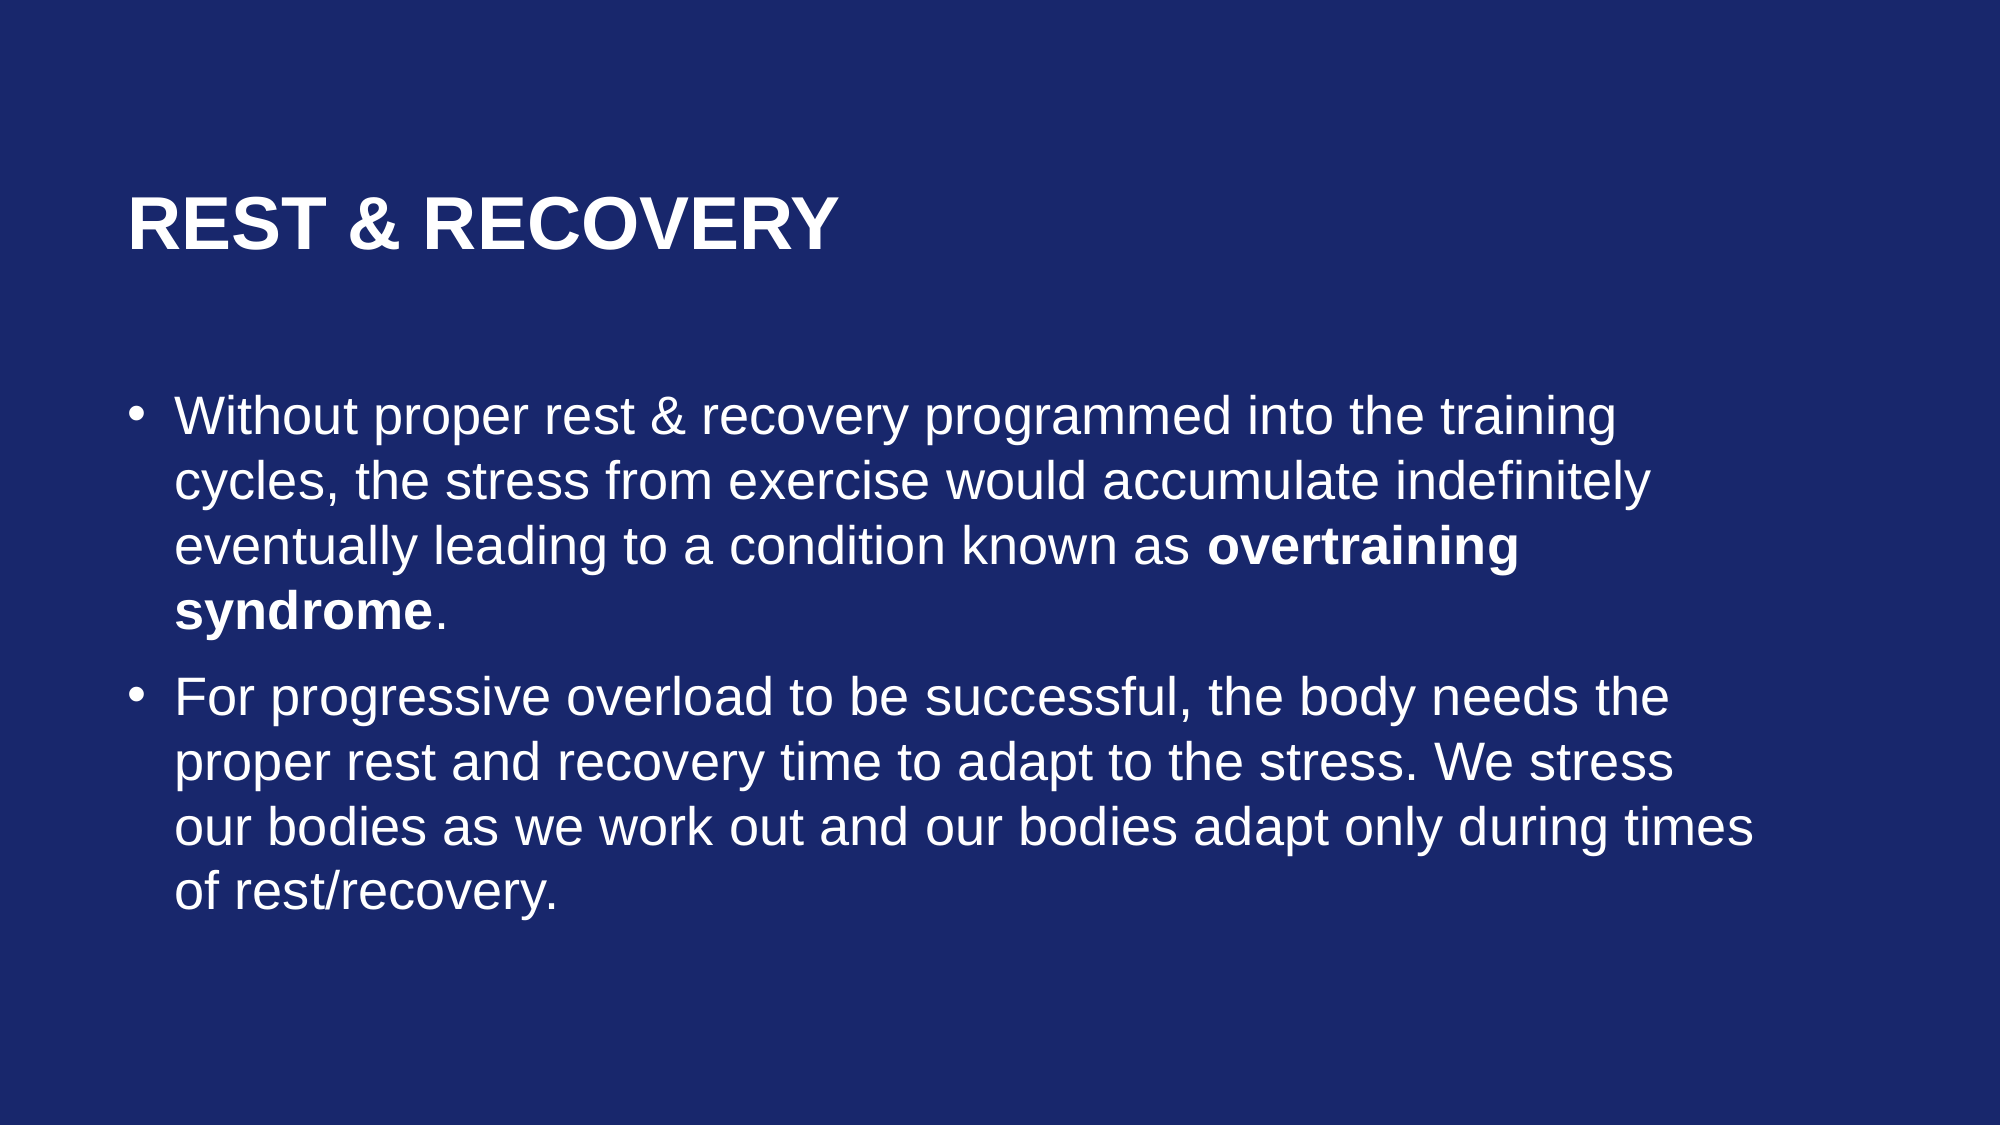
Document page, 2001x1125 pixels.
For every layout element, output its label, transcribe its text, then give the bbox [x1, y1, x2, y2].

title Rest & Recovery [112, 99, 1775, 339]
list Without proper rest & recovery programmed into the training cycles, the stress from exercise would accumulate indefinitely eventually leading to a condition known as overtraining syndrome. For progressive overload to be successful, the body needs the proper rest and recovery time to adapt to the stress. We stress our bodies as we work out and our bodies adapt only during times of rest/recovery. [112, 351, 1775, 950]
